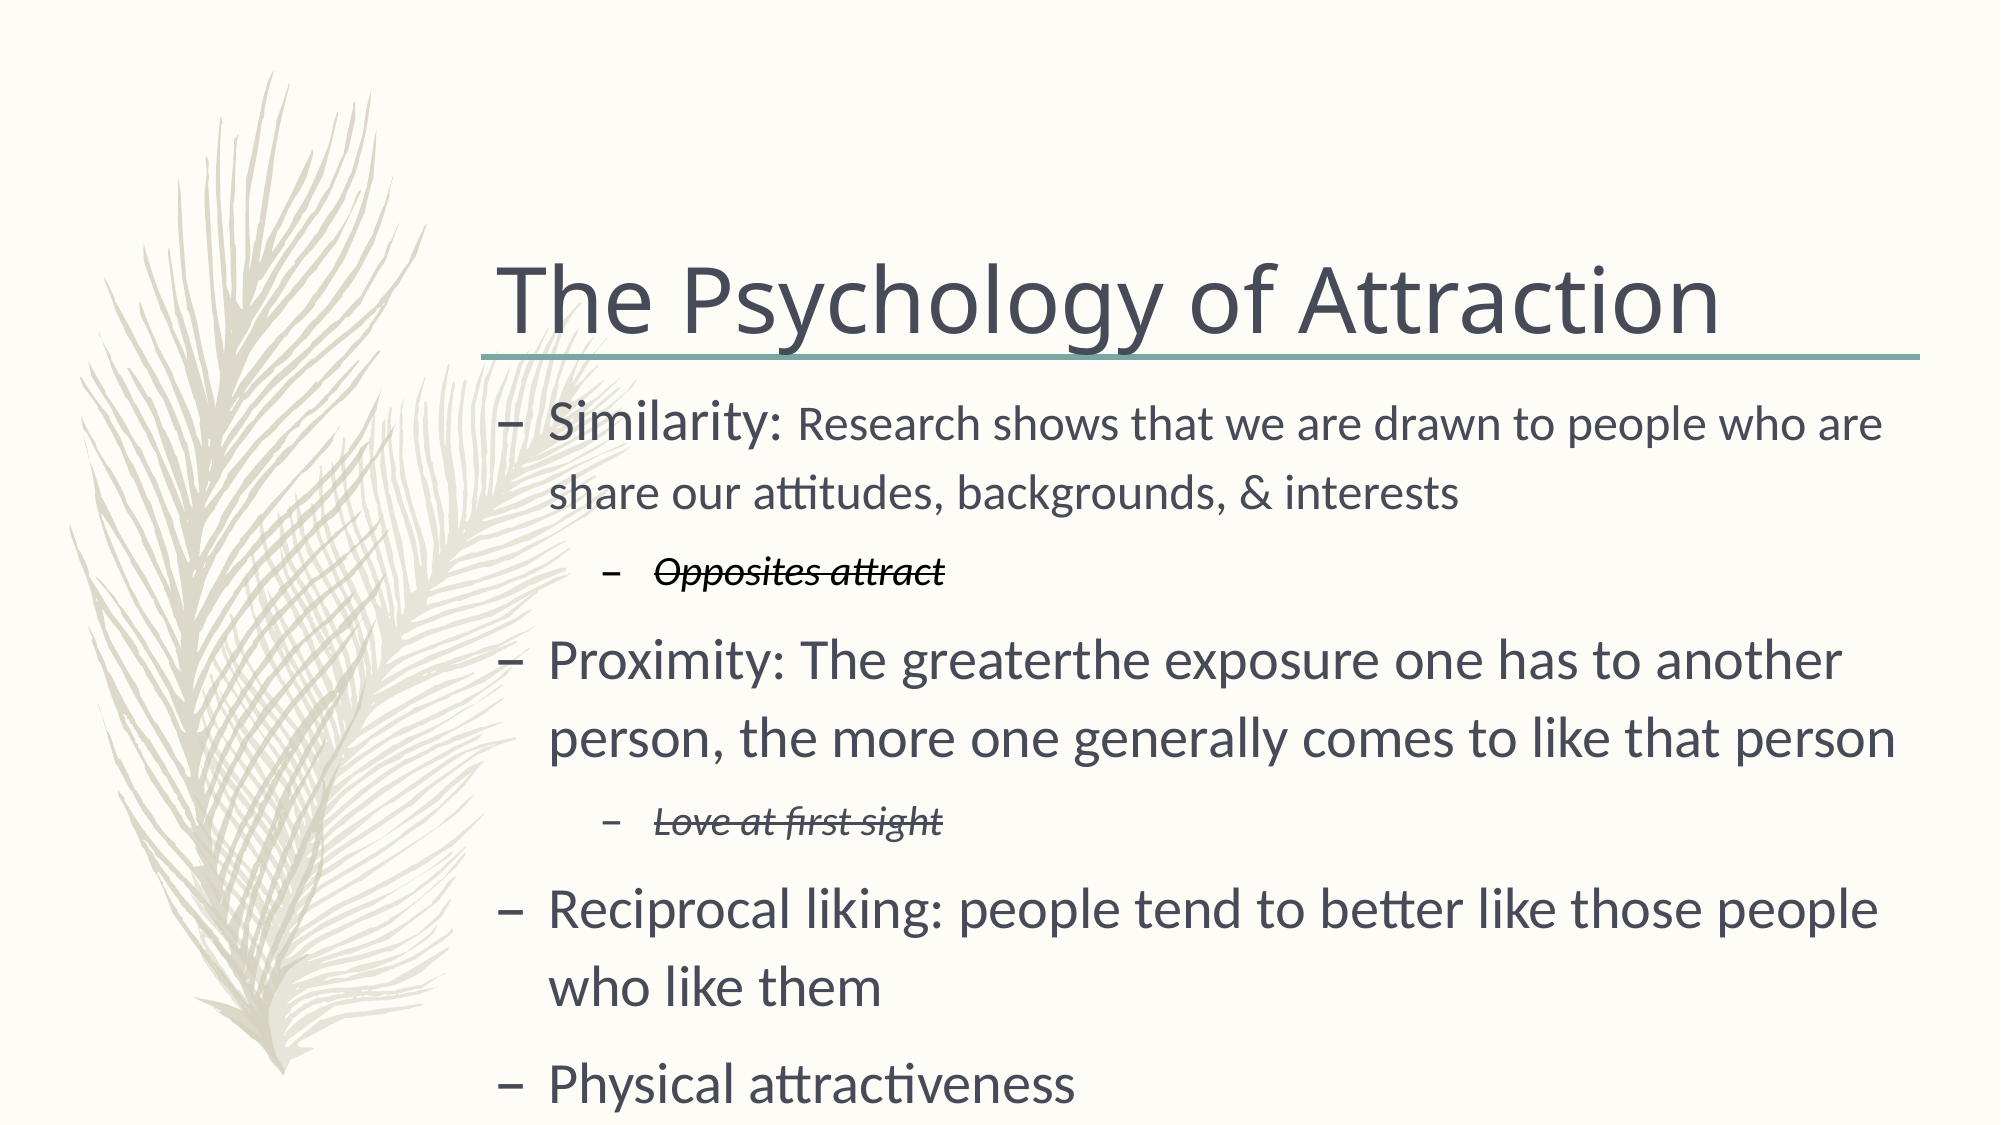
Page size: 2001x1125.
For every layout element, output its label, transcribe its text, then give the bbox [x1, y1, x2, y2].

title The Psychology of Attraction [481, 239, 1920, 367]
list Similarity: Research shows that we are drawn to people who are share our attitudes, backgrounds, & interests Opposites attract Proximity: The greaterthe exposure one has to another person, the more one generally comes to like that person Love at first sight Reciprocal liking: people tend to better like those people who like them Physical attractiveness [481, 367, 2000, 1125]
